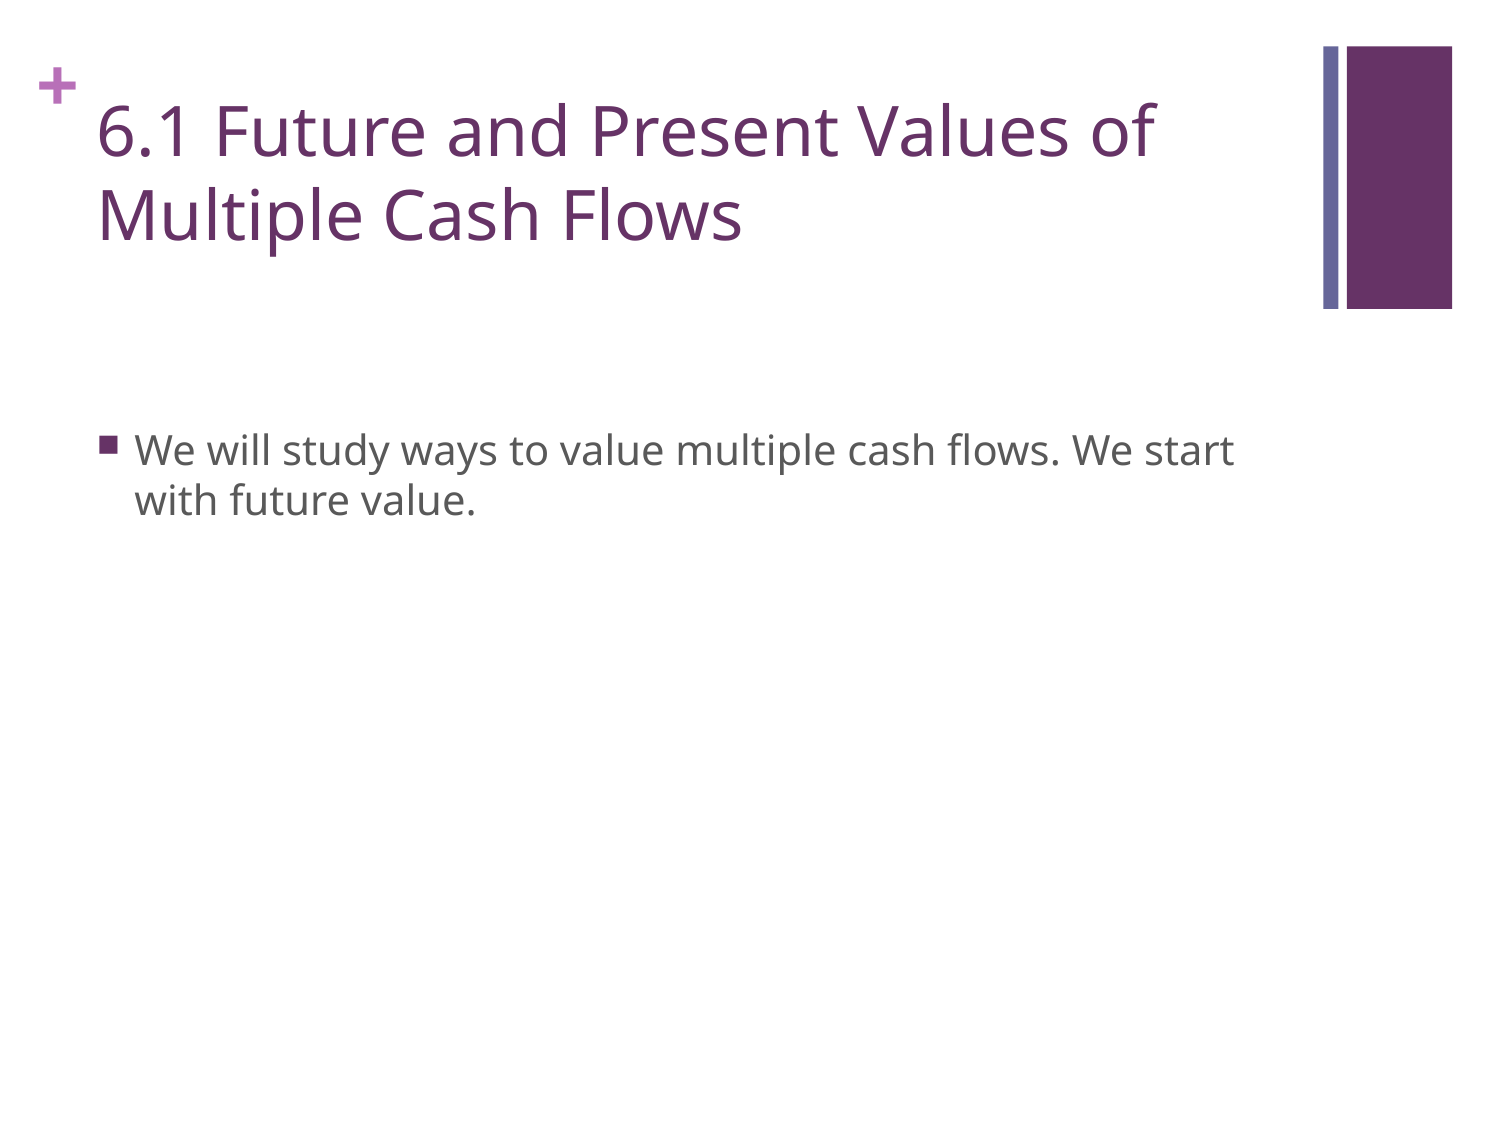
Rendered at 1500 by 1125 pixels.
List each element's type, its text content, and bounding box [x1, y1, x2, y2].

list We will study ways to value multiple cash flows. We start with future value. [81, 324, 1322, 1005]
title 6.1 Future and Present Values of Multiple Cash Flows [81, 79, 1322, 263]
